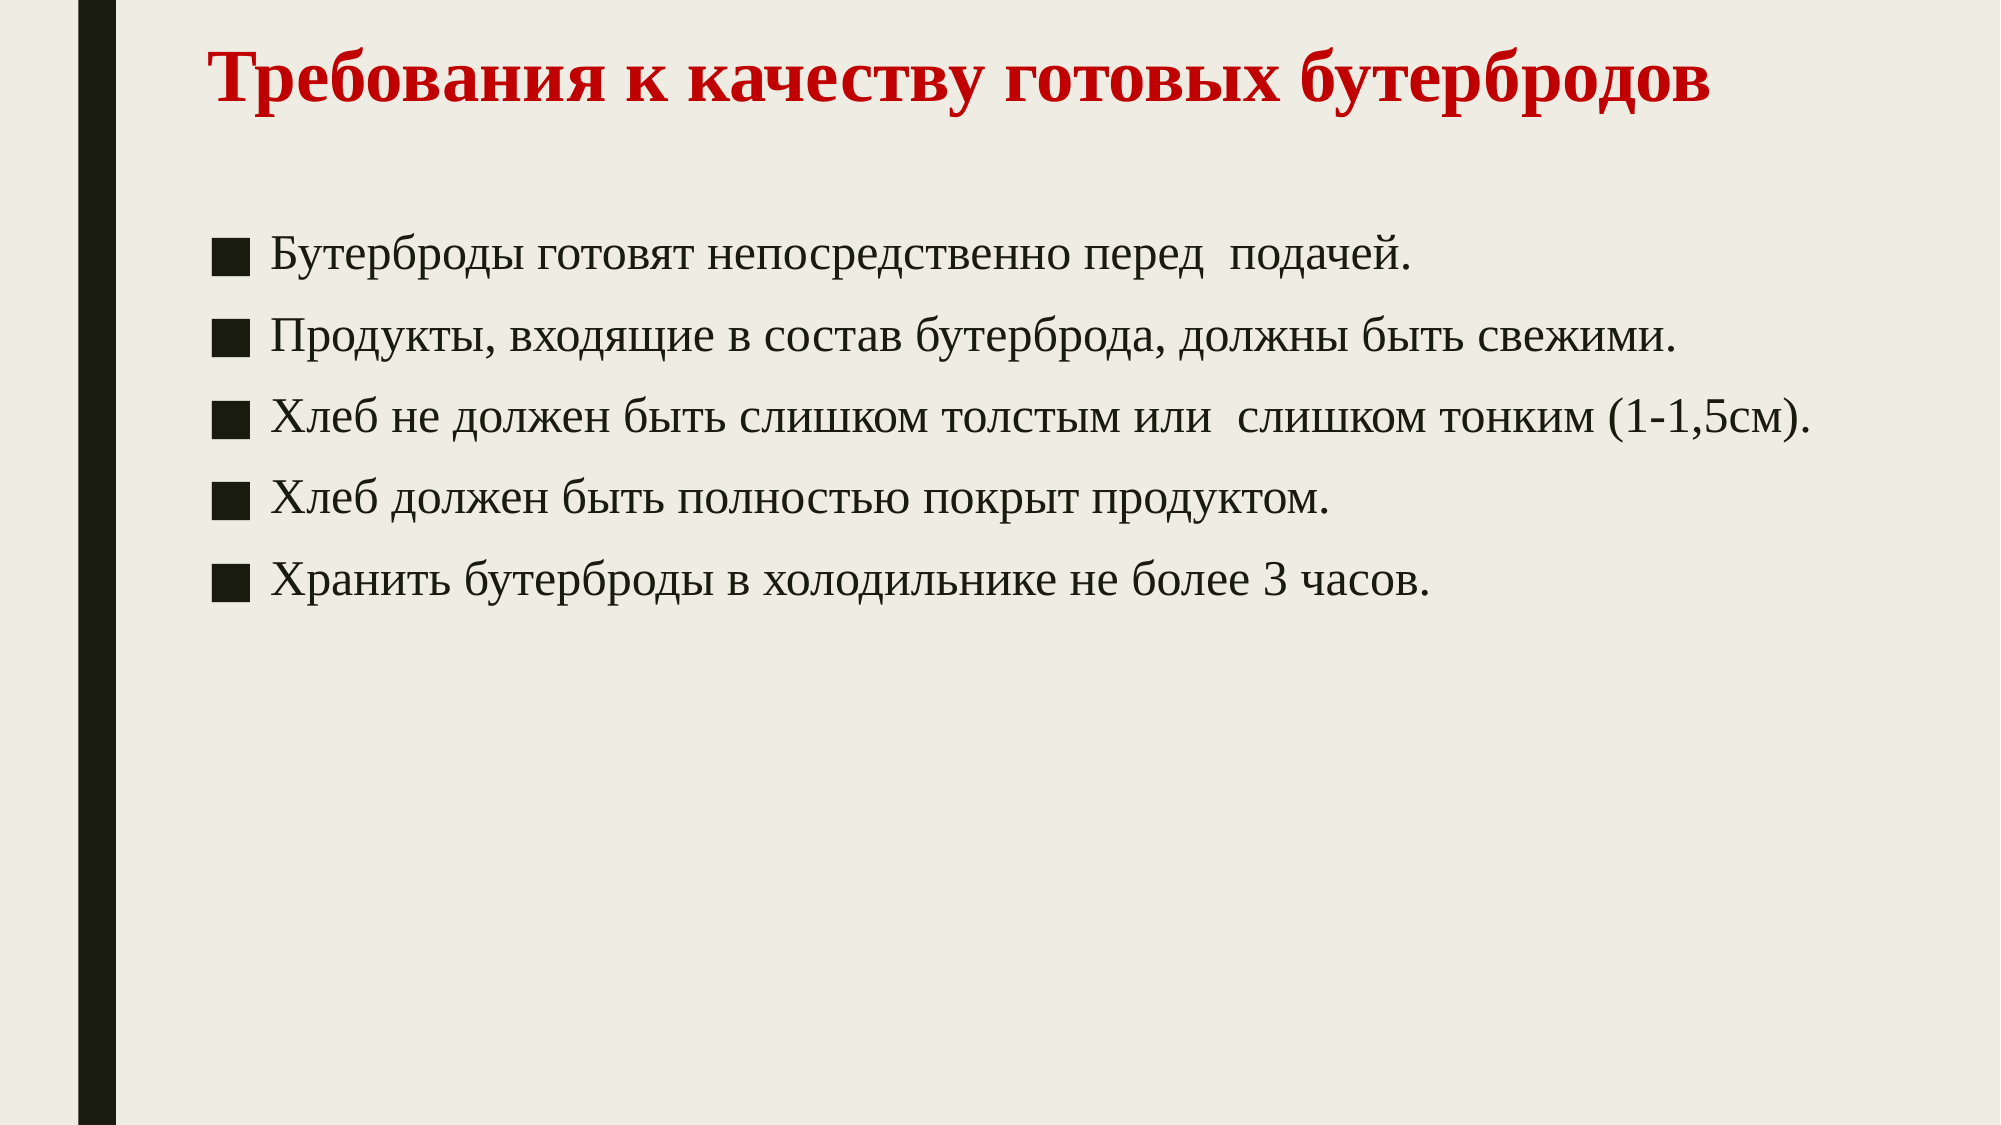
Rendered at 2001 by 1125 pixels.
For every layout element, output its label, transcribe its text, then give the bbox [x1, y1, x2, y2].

list Требования к качеству готовых бутербродов Бутерброды готовят непосредственно перед подачей. Продукты, входящие в состав бутерброда, должны быть свежими. Хлеб не должен быть слишком толстым или слишком тонким (1-1,5см). Хлеб должен быть полностью покрыт продуктом. Хранить бутерброды в холодильнике не более 3 часов. [192, 25, 1918, 152]
